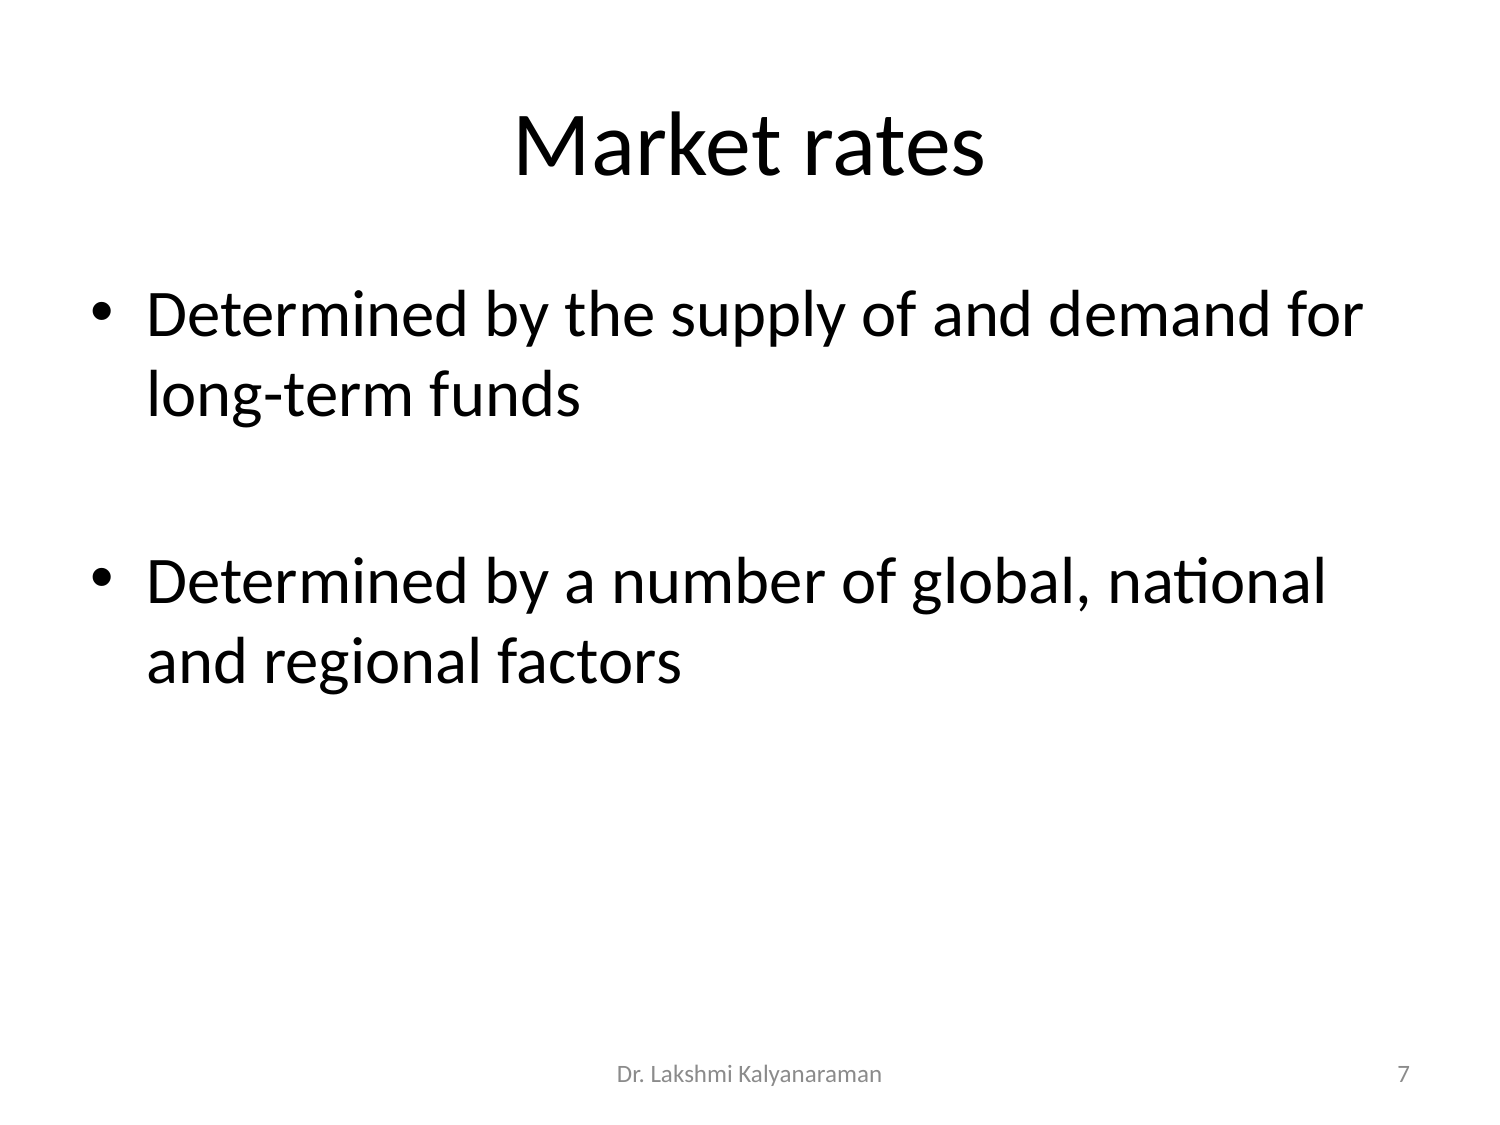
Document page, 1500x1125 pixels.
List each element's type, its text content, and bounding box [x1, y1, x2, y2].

slide_number 7 [1074, 1042, 1425, 1103]
list Determined by the supply of and demand for long-term funds Determined by a number of global, national and regional factors [75, 262, 1425, 1005]
title Market rates [75, 45, 1425, 233]
footer Dr. Lakshmi Kalyanaraman [512, 1042, 988, 1103]
